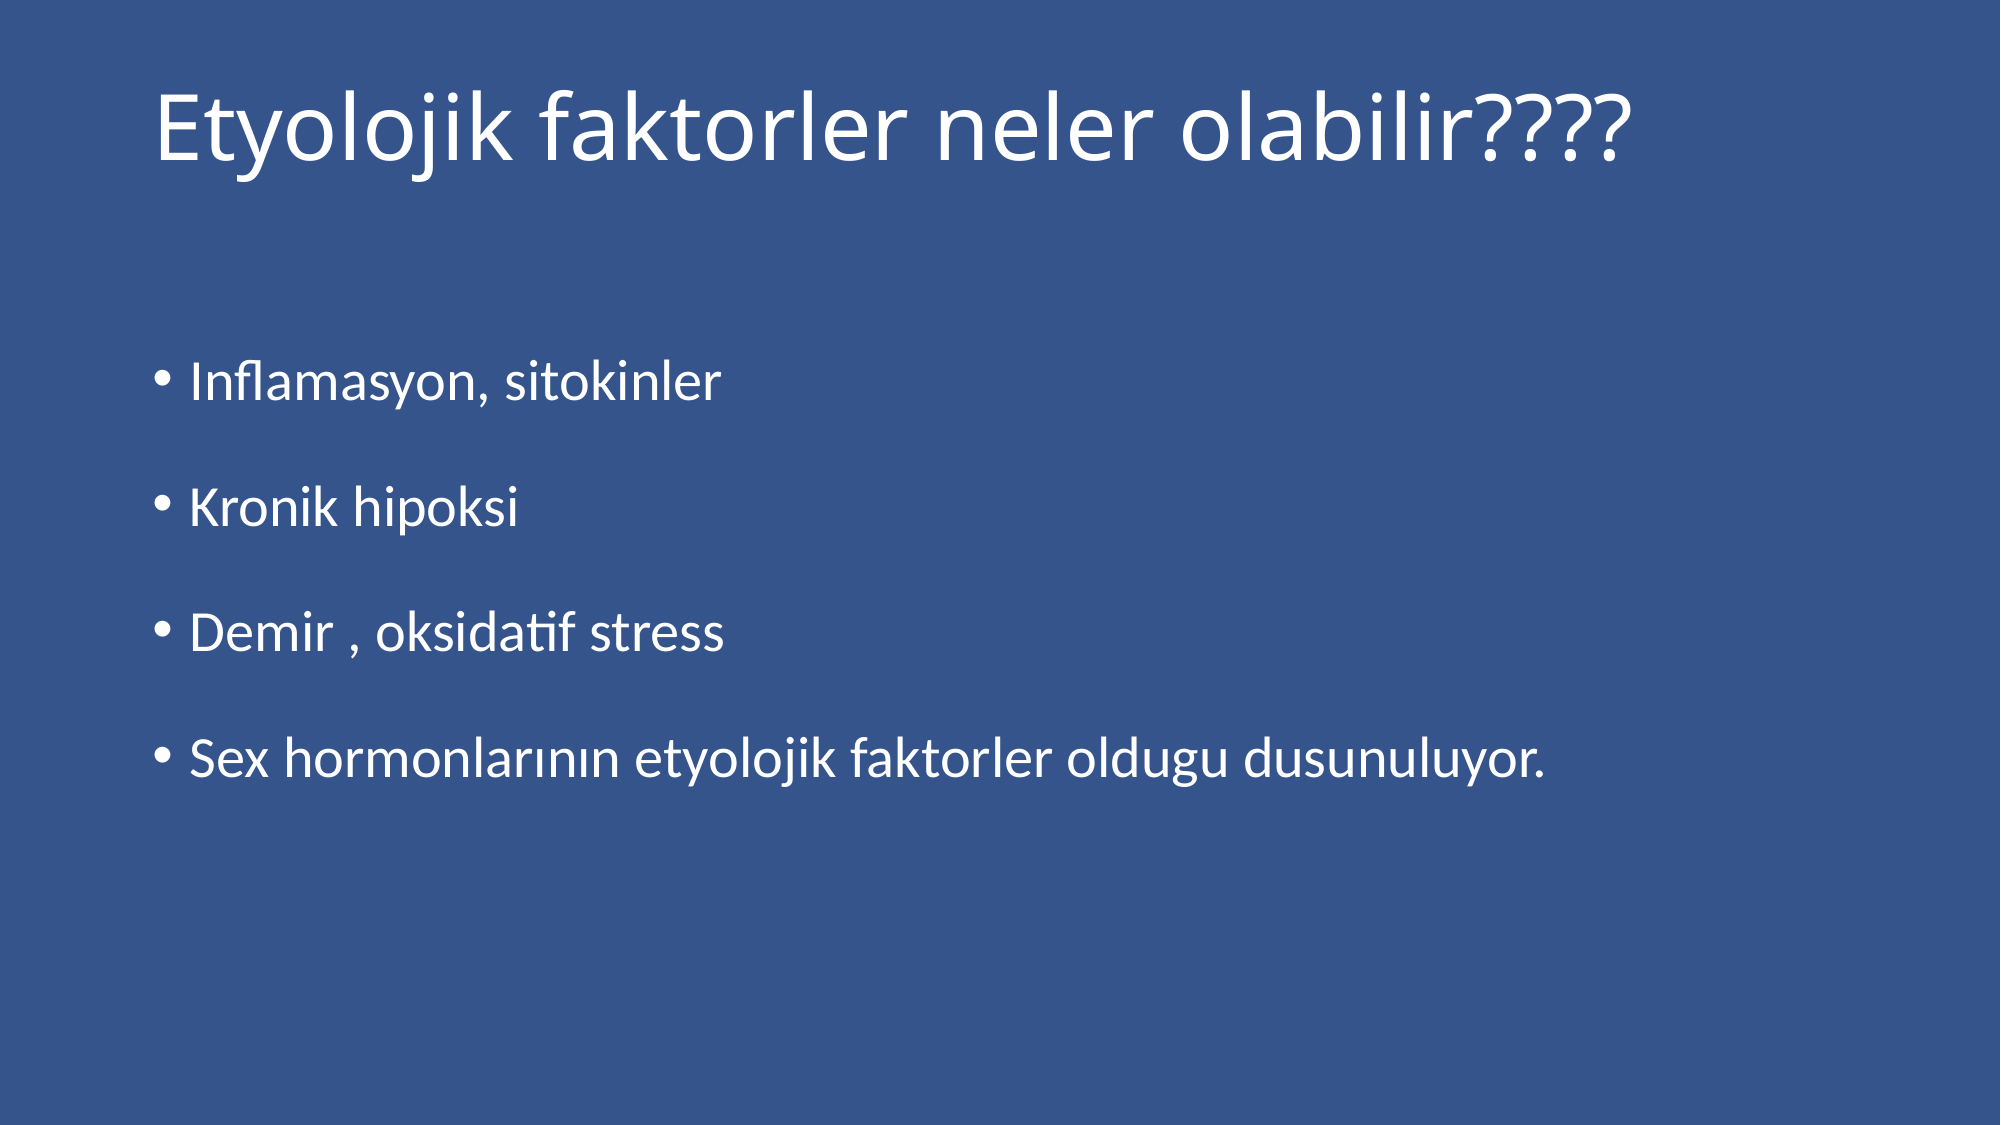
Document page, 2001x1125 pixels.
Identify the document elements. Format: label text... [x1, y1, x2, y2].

title Etyolojik faktorler neler olabilir???? [137, 44, 1863, 218]
list Inflamasyon, sitokinler Kronik hipoksi Demir , oksidatif stress Sex hormonlarının etyolojik faktorler oldugu dusunuluyor. [137, 299, 1863, 1014]
